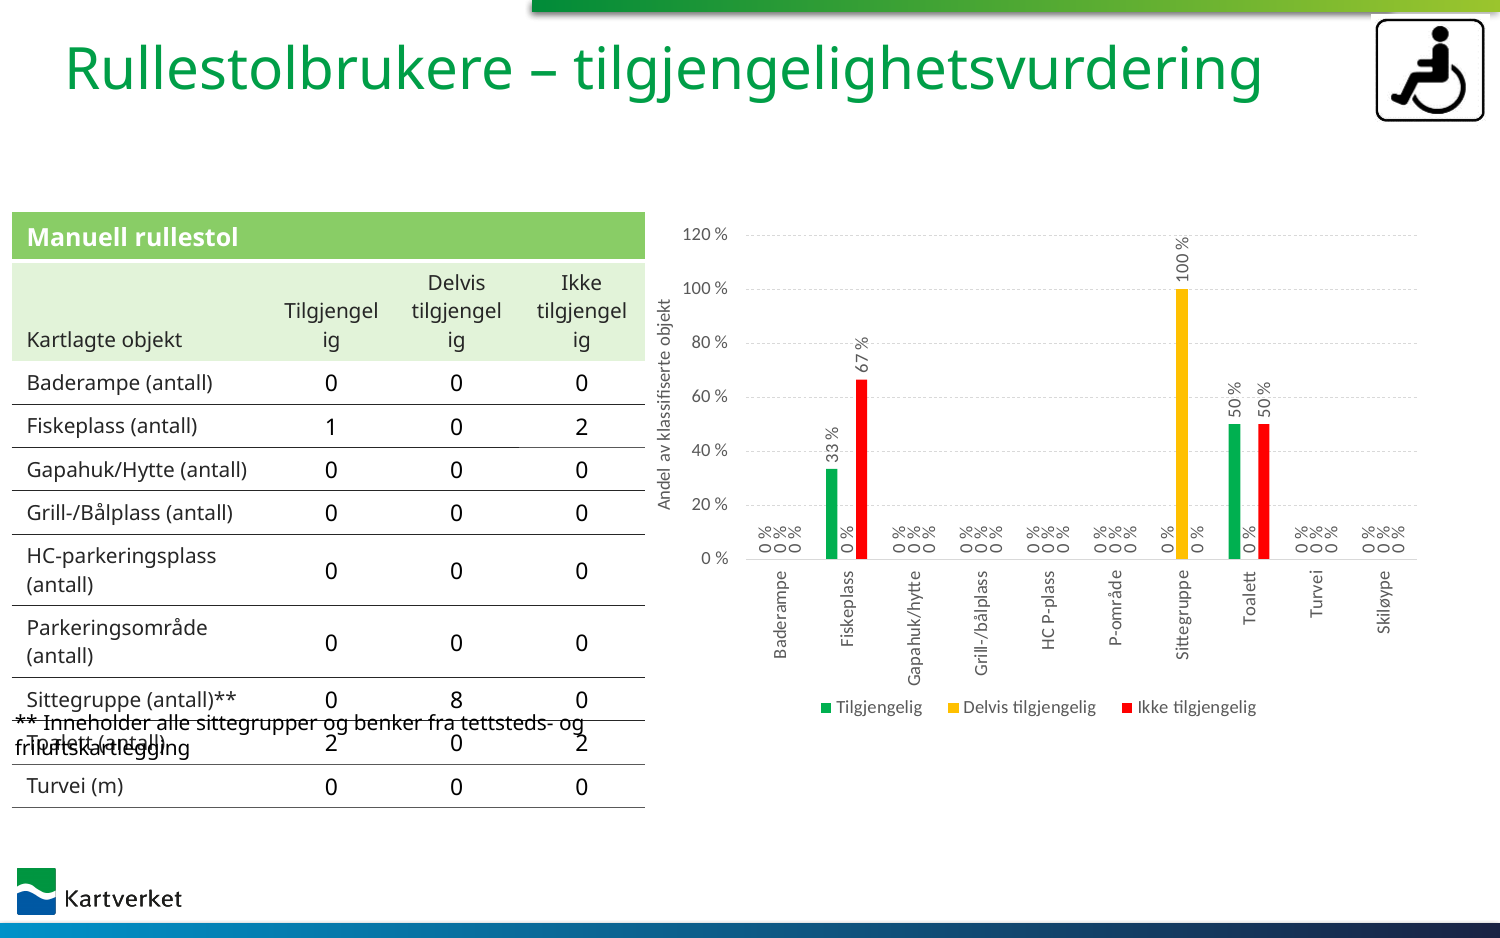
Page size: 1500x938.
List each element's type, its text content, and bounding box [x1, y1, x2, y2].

table_cell Gapahuk/Hytte (antall) [12, 448, 269, 490]
table_cell 0 [394, 361, 519, 404]
table_cell 0 [269, 448, 394, 490]
table_cell 0 [394, 405, 519, 447]
text_box ** Inneholder alle sittegrupper og benker fra tettsteds- og friluftskartlegging [0, 702, 745, 768]
table_cell Grill-/Bålplass (antall) [12, 491, 269, 534]
table_cell 0 [519, 606, 638, 677]
text_box Rullestolbrukere – tilgjengelighetsvurdering [49, 12, 1372, 109]
table_cell Kartlagte objekt [12, 263, 269, 361]
picture [1371, 13, 1491, 127]
table_cell 0 [269, 678, 394, 702]
table_cell 0 [519, 768, 645, 807]
table_cell 0 [269, 606, 394, 677]
table_header Manuell rullestol [12, 212, 645, 259]
table_cell Ikke tilgjengelig [519, 263, 638, 361]
table_cell 0 [519, 678, 638, 702]
table_cell 1 [269, 405, 394, 447]
table_cell 0 [394, 606, 519, 677]
table_cell 0 [519, 361, 638, 404]
table_cell 0 [269, 535, 394, 605]
table_cell 0 [269, 491, 394, 534]
table_cell 0 [269, 768, 394, 807]
picture [643, 218, 1427, 728]
table_cell 0 [394, 491, 519, 534]
table_cell Baderampe (antall) [12, 361, 269, 404]
table_cell 8 [394, 678, 519, 702]
table_cell Delvis tilgjengelig [394, 263, 519, 361]
table_cell 0 [519, 491, 638, 534]
table_cell Parkeringsområde (antall) [12, 606, 269, 677]
table_cell Tilgjengelig [269, 263, 394, 361]
table_cell 0 [519, 535, 638, 605]
table_cell HC-parkeringsplass (antall) [12, 535, 269, 605]
table_cell Sittegruppe (antall)** [12, 678, 269, 702]
table_cell 0 [394, 768, 519, 807]
table_cell 0 [519, 448, 638, 490]
table_cell Turvei (m) [12, 768, 269, 807]
table_cell 0 [394, 535, 519, 605]
table_cell 0 [269, 361, 394, 404]
table_cell Fiskeplass (antall) [12, 405, 269, 447]
table_cell 2 [519, 405, 638, 447]
table_cell 0 [394, 448, 519, 490]
